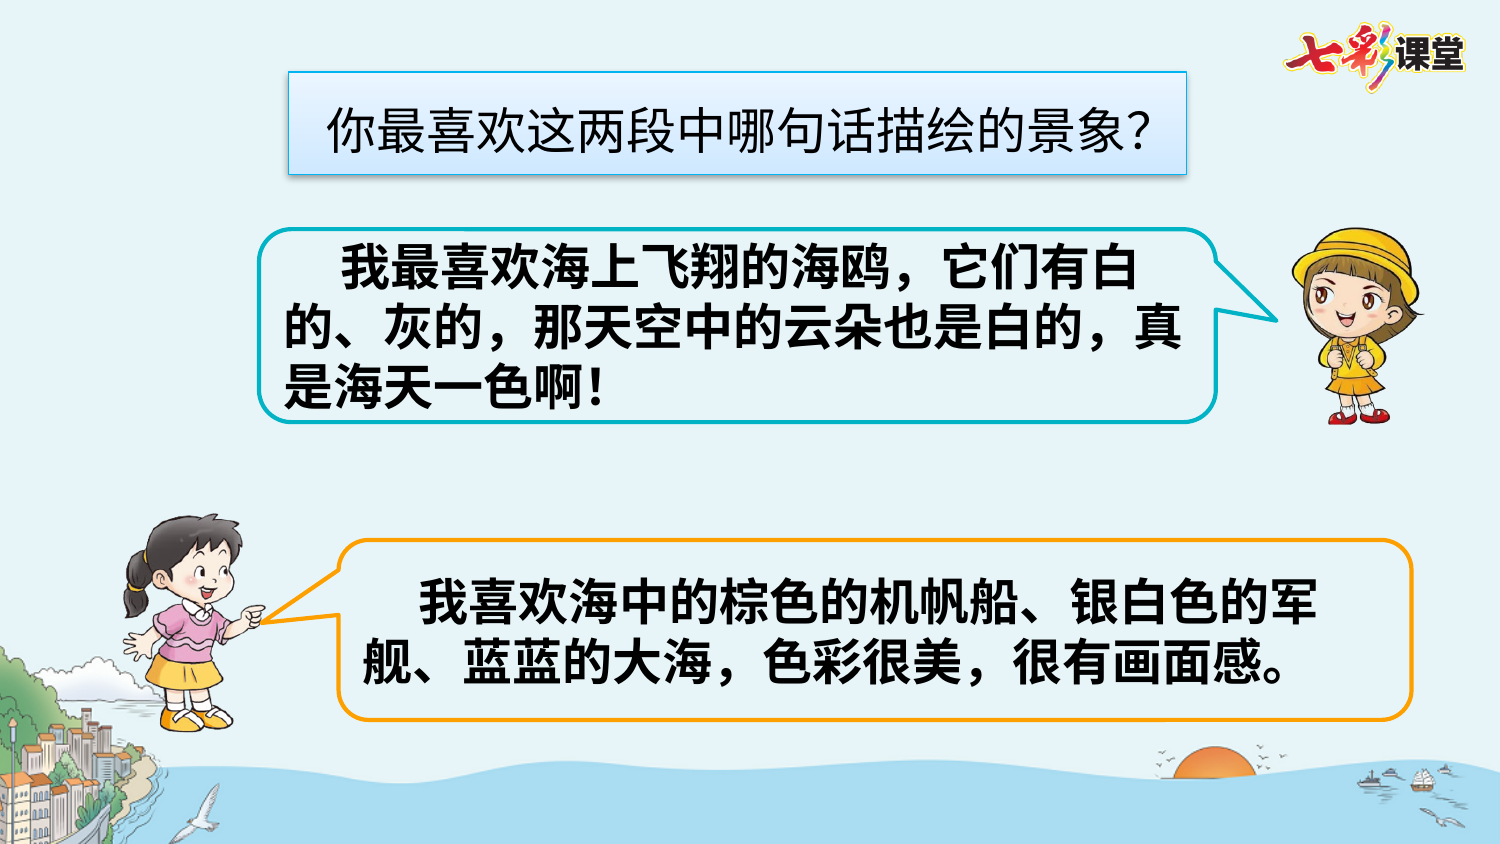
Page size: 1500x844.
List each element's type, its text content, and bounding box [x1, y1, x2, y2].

picture [0, 0, 1500, 844]
text_box 我喜欢海中的棕色的机帆船、银白色的军舰、蓝蓝的大海，色彩很美，很有画面感。 [273, 537, 1414, 723]
text_box 我最喜欢海上飞翔的海鸥，它们有白的、灰的，那天空中的云朵也是白的，真是海天一色啊！ [256, 227, 1224, 425]
text_box 你最喜欢这两段中哪句话描绘的景象？ [288, 71, 1187, 175]
